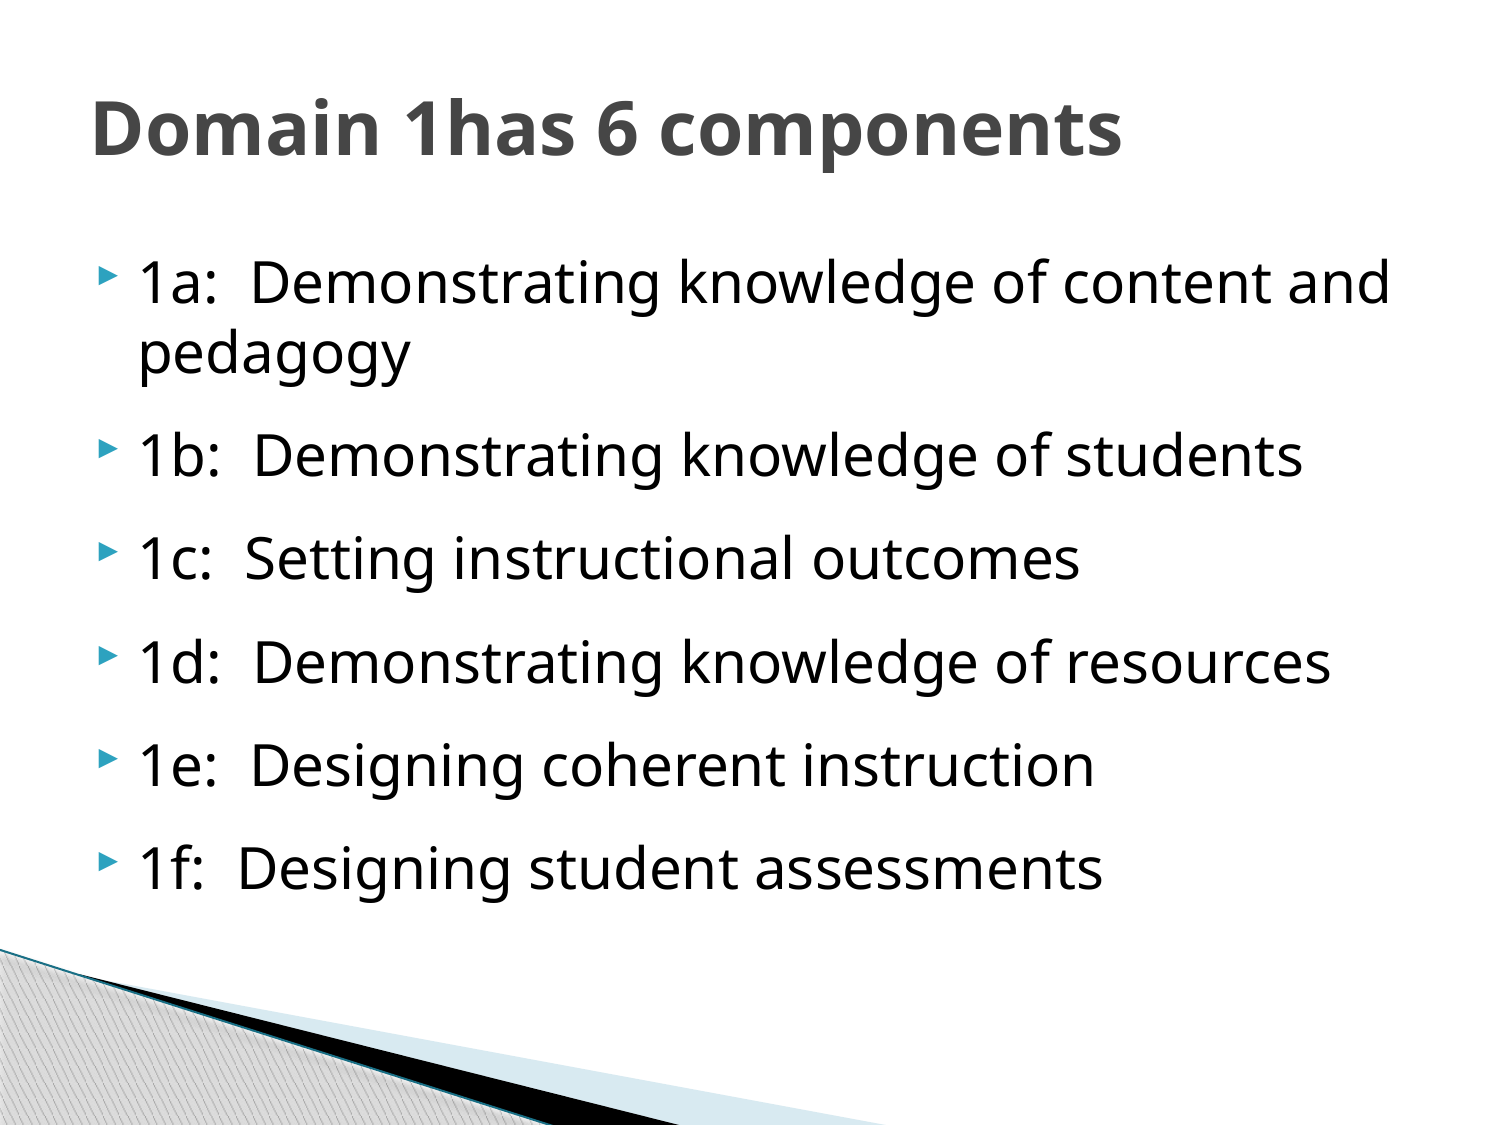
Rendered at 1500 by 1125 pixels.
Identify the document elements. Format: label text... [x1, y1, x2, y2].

title Domain 1has 6 components [75, 50, 1425, 200]
list 1a: Demonstrating knowledge of content and pedagogy 1b: Demonstrating knowledge of students 1c: Setting instructional outcomes 1d: Demonstrating knowledge of resources 1e: Designing coherent instruction 1f: Designing student assessments [62, 237, 1425, 925]
